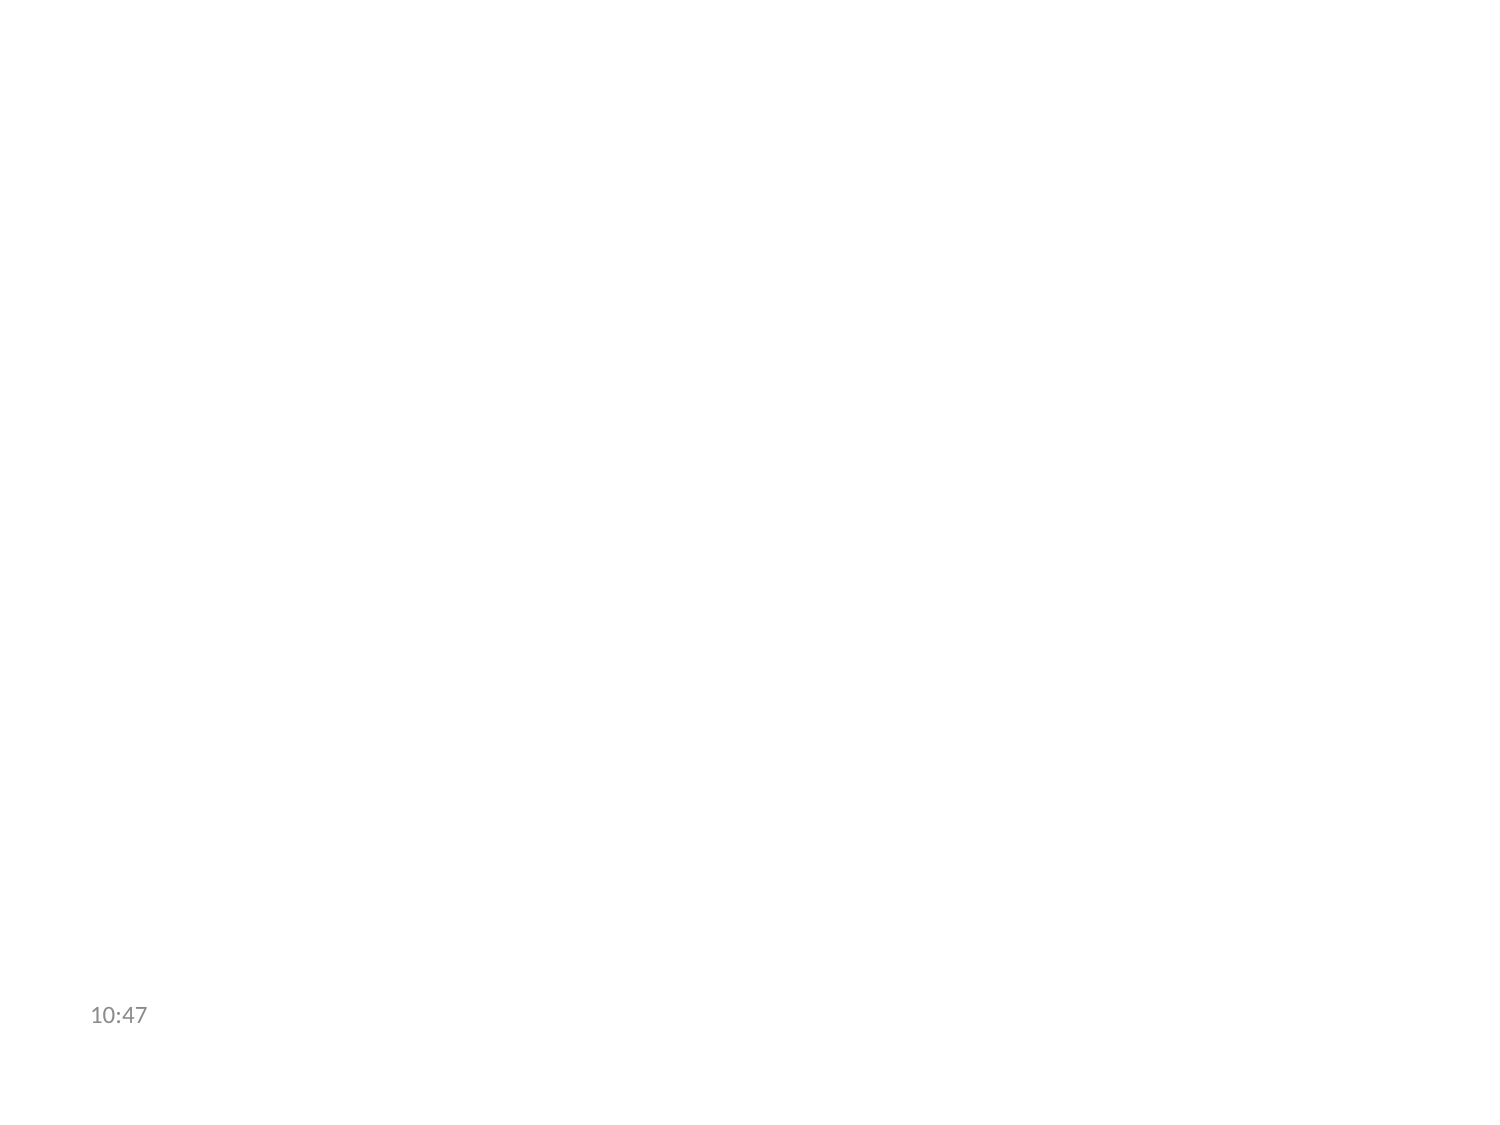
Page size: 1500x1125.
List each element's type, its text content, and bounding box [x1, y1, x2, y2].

text_box 15:35 [75, 983, 425, 1044]
